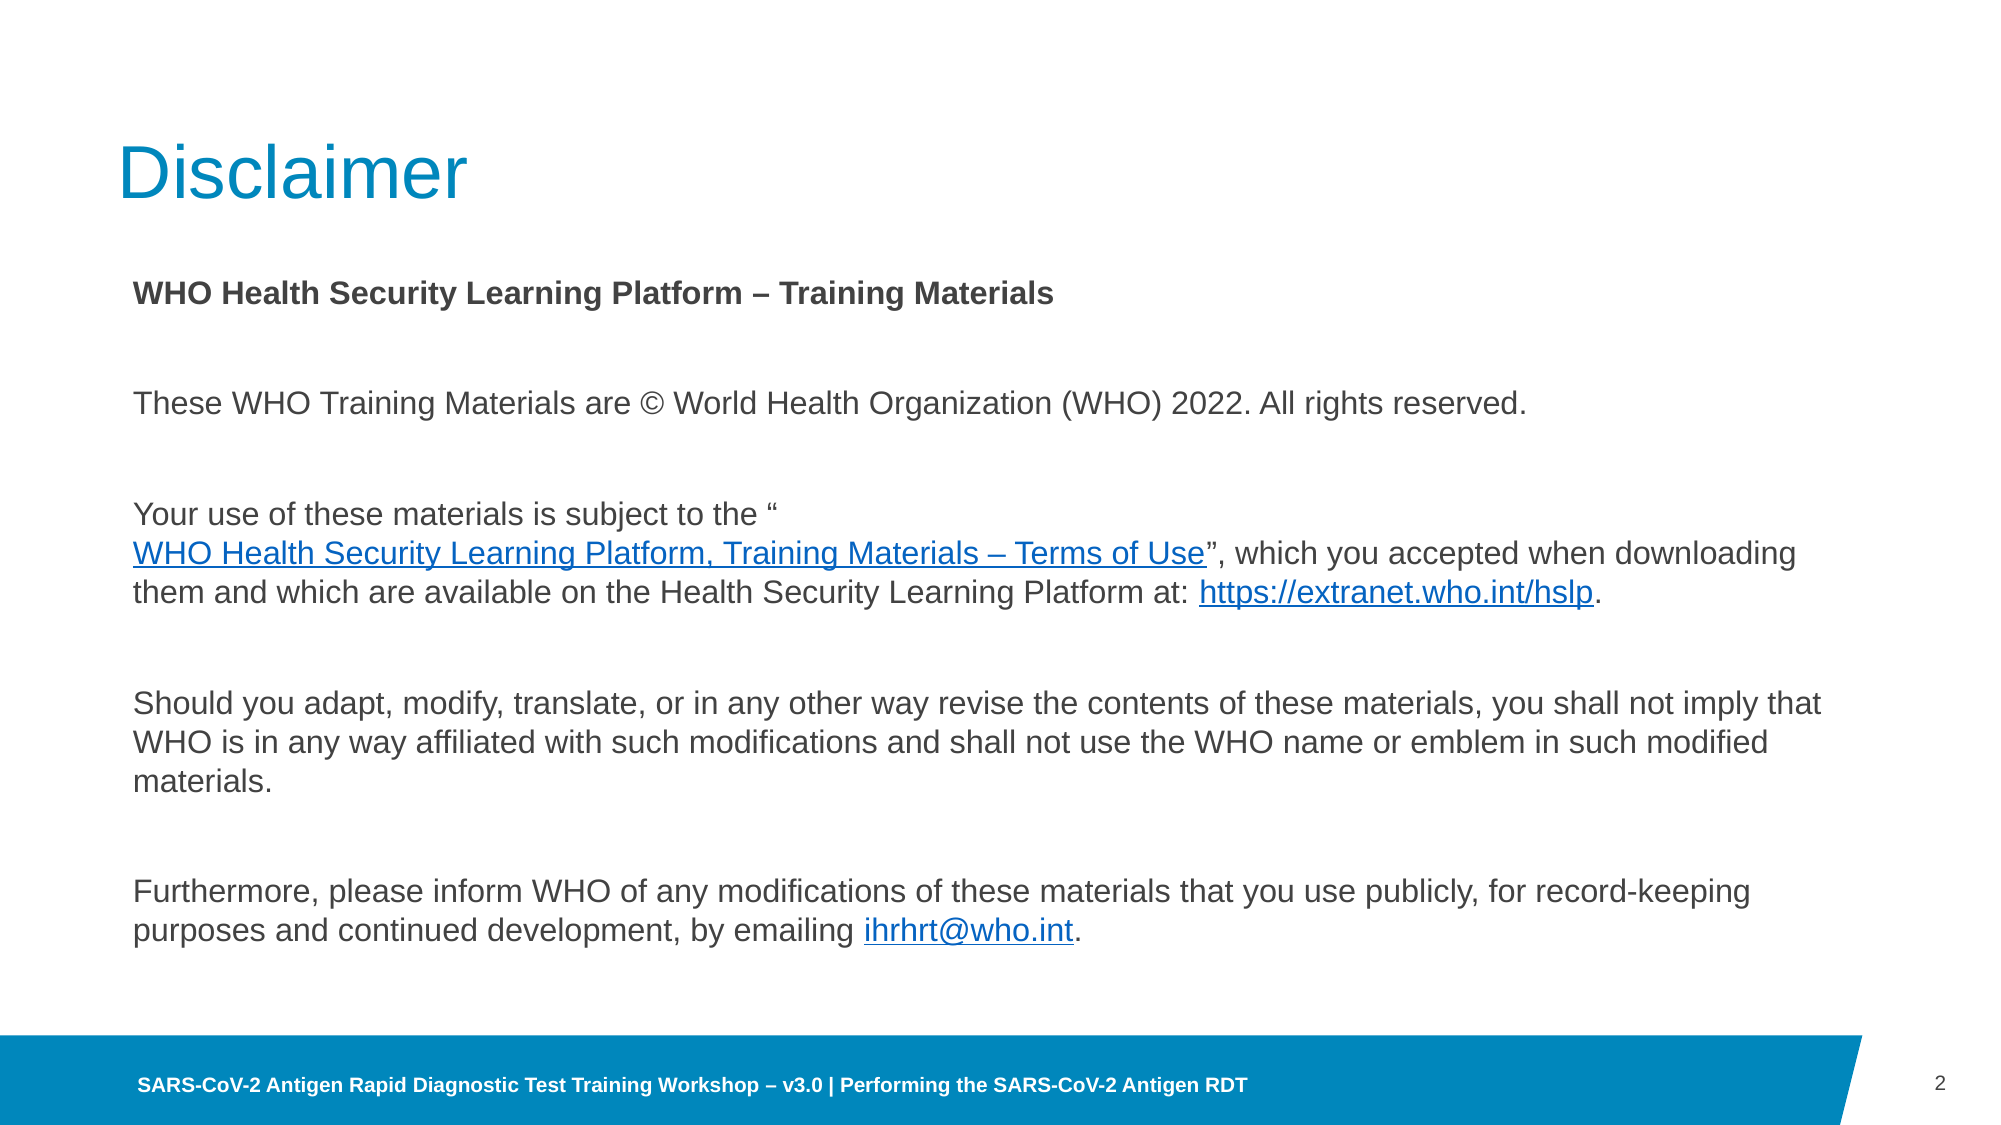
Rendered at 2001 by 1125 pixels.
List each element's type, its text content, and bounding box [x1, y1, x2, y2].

slide_number 2 [1862, 1035, 1947, 1125]
list WHO Health Security Learning Platform – Training Materials These WHO Training Materials are © World Health Organization (WHO) 2022. All rights reserved. Your use of these materials is subject to the “WHO Health Security Learning Platform, Training Materials – Terms of Use”, which you accepted when downloading them and which are available on the Health Security Learning Platform at: https://extranet.who.int/hslp. Should you adapt, modify, translate, or in any other way revise the contents of these materials, you shall not imply that WHO is in any way affiliated with such modifications and shall not use the WHO name or emblem in such modified materials. Furthermore, please inform WHO of any modifications of these materials that you use publicly, for record-keeping purposes and continued development, by emailing ihrhrt@who.int. [117, 264, 1843, 993]
footer SARS-CoV-2 Antigen Rapid Diagnostic Test Training Workshop – v3.0 | Performing the SARS-CoV-2 Antigen RDT [137, 1042, 1338, 1125]
title Disclaimer [117, 59, 1843, 215]
